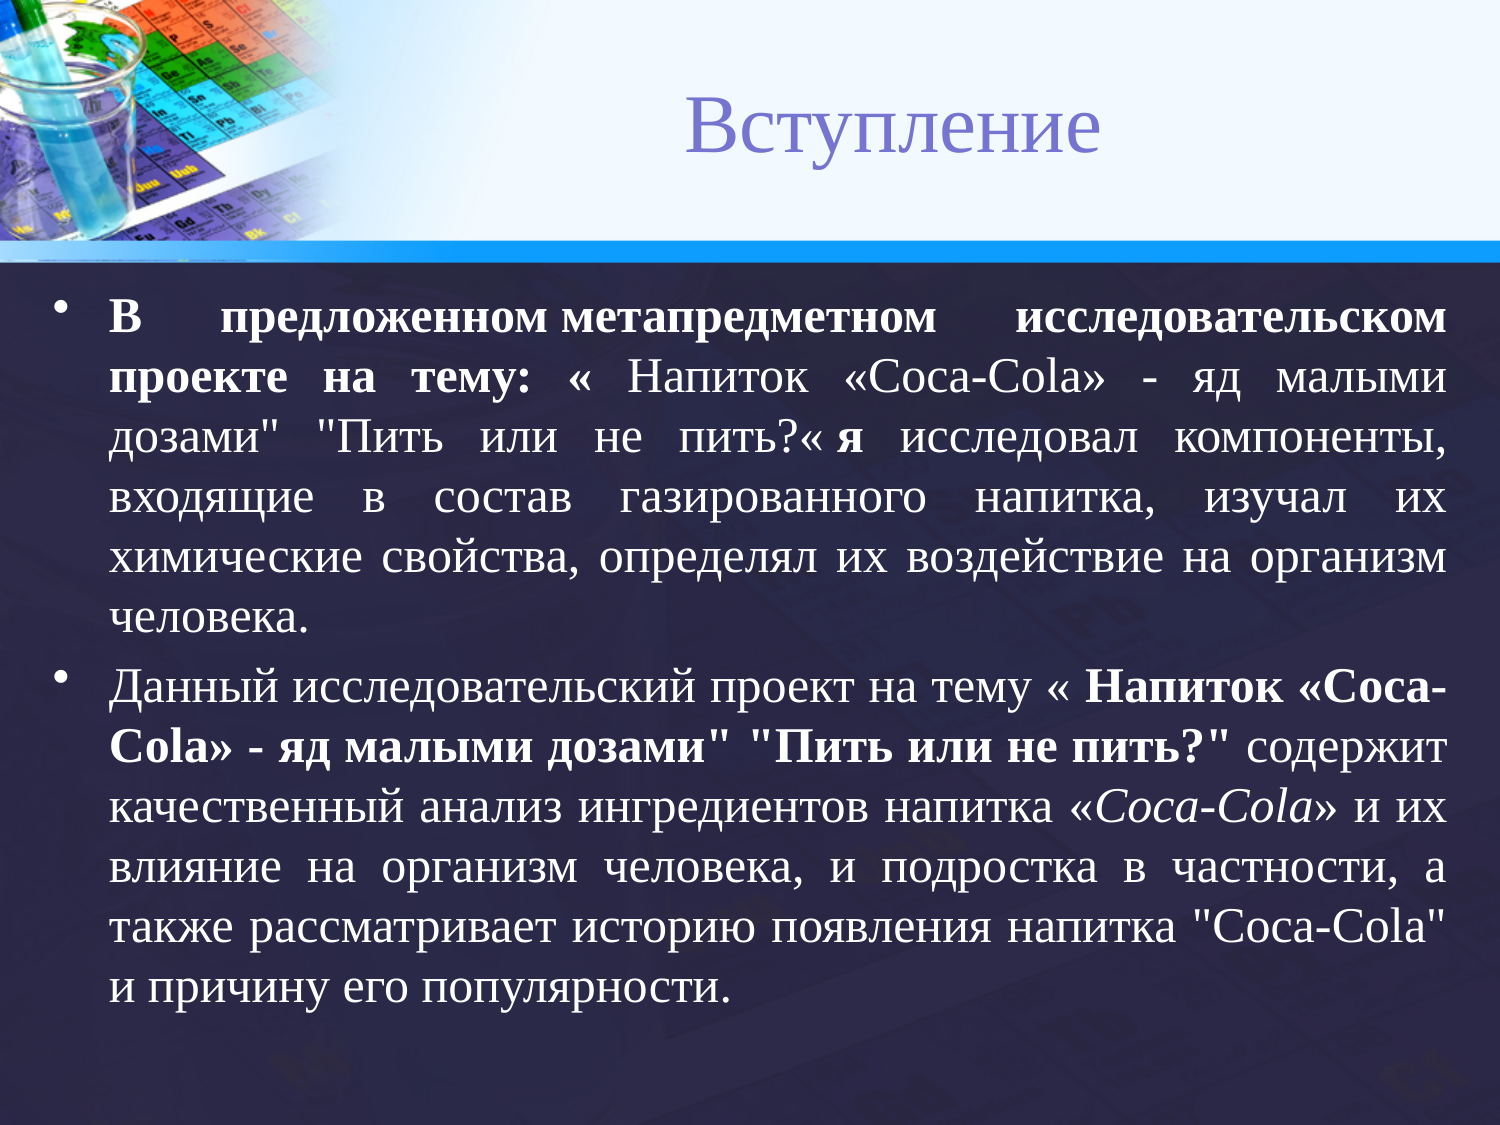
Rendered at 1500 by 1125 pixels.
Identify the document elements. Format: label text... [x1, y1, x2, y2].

list В предложенном метапредметном исследовательском проекте на тему: « Напиток «Coca-Cola» - яд малыми дозами" "Пить или не пить?« я исследовал компоненты, входящие в состав газированного напитка, изучал их химические свойства, определял их воздействие на организм человека. Данный исследовательский проект на тему « Напиток «Coca-Cola» - яд малыми дозами" "Пить или не пить?" содержит качественный анализ ингредиентов напитка «Coca-Cola» и их влияние на организм человека, и подростка в частности, а также рассматривает историю появления напитка "Coca-Cola" и причину его популярности. [37, 274, 1463, 1101]
picture [0, 0, 1500, 1125]
title Вступление [324, 24, 1463, 213]
